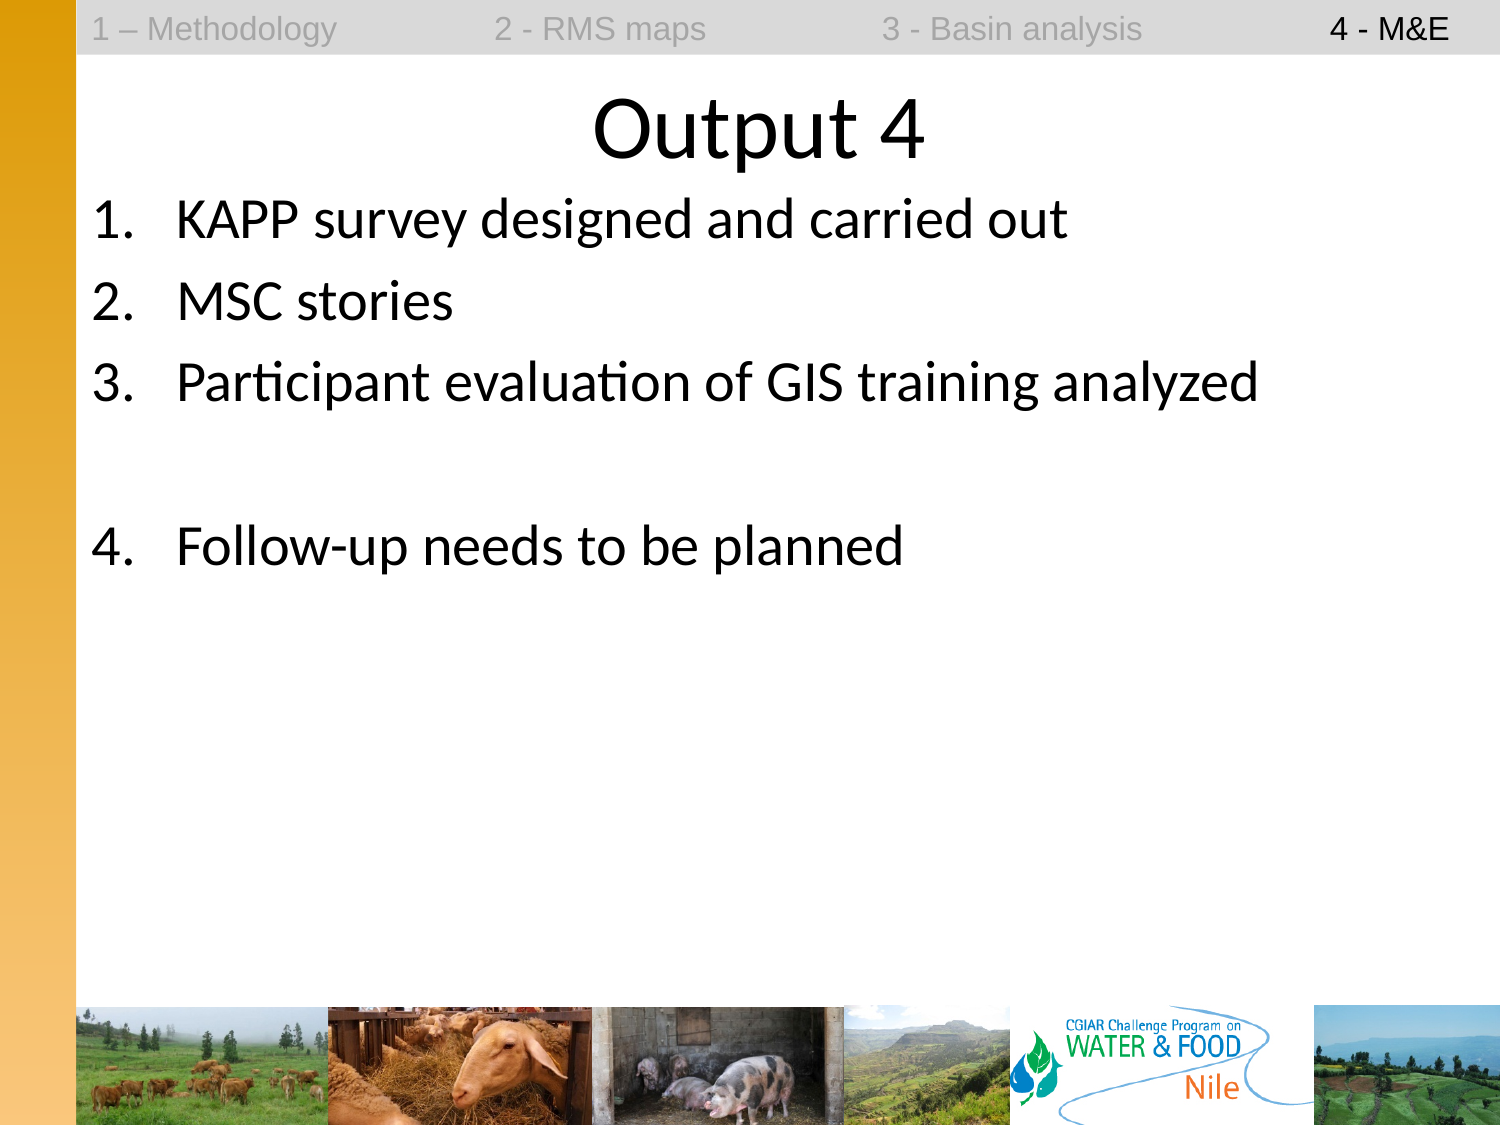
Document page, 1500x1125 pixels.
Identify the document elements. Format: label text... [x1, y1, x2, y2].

picture [76, 1004, 1500, 1125]
list KAPP survey designed and carried out MSC stories Participant evaluation of GIS training analyzed Follow-up needs to be planned [76, 172, 1427, 916]
title Output 4 [83, 55, 1435, 216]
text_box 1 – Methodology 2 - RMS maps 3 - Basin analysis 4 - M&E [76, 0, 1500, 55]
